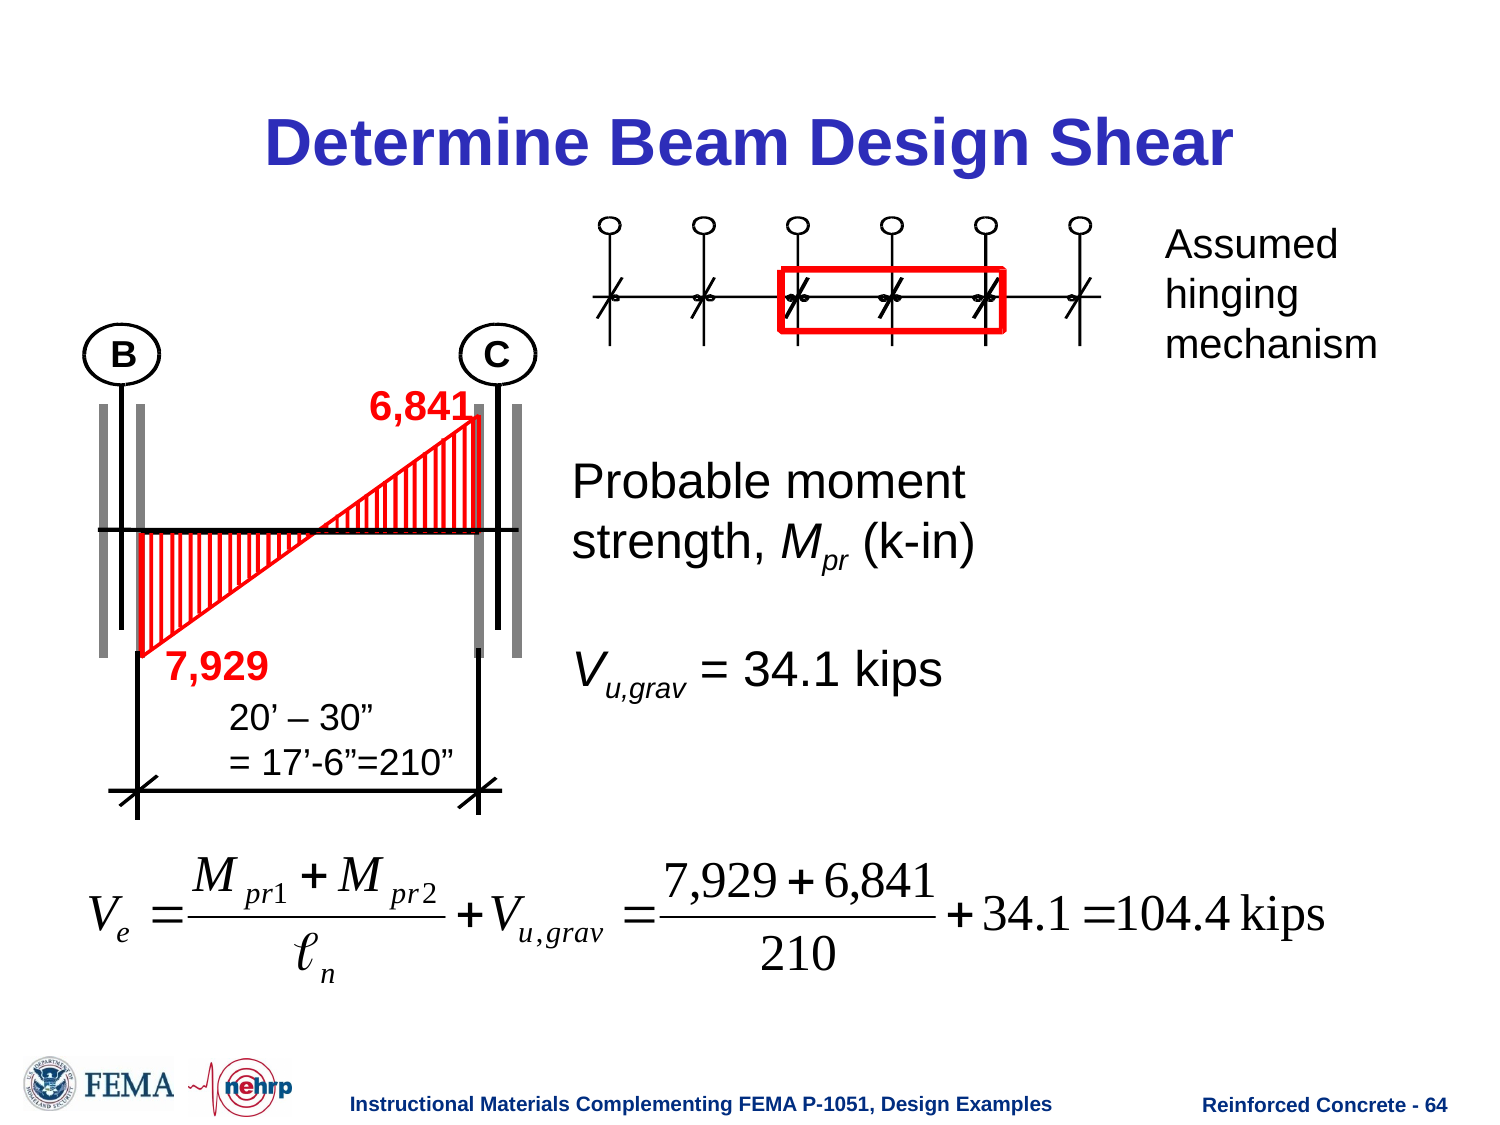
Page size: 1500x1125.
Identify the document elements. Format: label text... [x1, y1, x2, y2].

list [83, 839, 1336, 995]
text_box Assumed hinging mechanism [1149, 209, 1432, 375]
footer Instructional Materials Complementing FEMA P-1051, Design Examples [334, 1087, 1104, 1124]
picture [23, 1056, 174, 1111]
text_box Probable moment strength, Mpr (k-in) Vu,grav = 34.1 kips [556, 440, 1059, 713]
picture [188, 1058, 292, 1117]
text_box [592, 216, 1102, 347]
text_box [81, 322, 538, 820]
title Determine Beam Design Shear [74, 44, 1426, 233]
